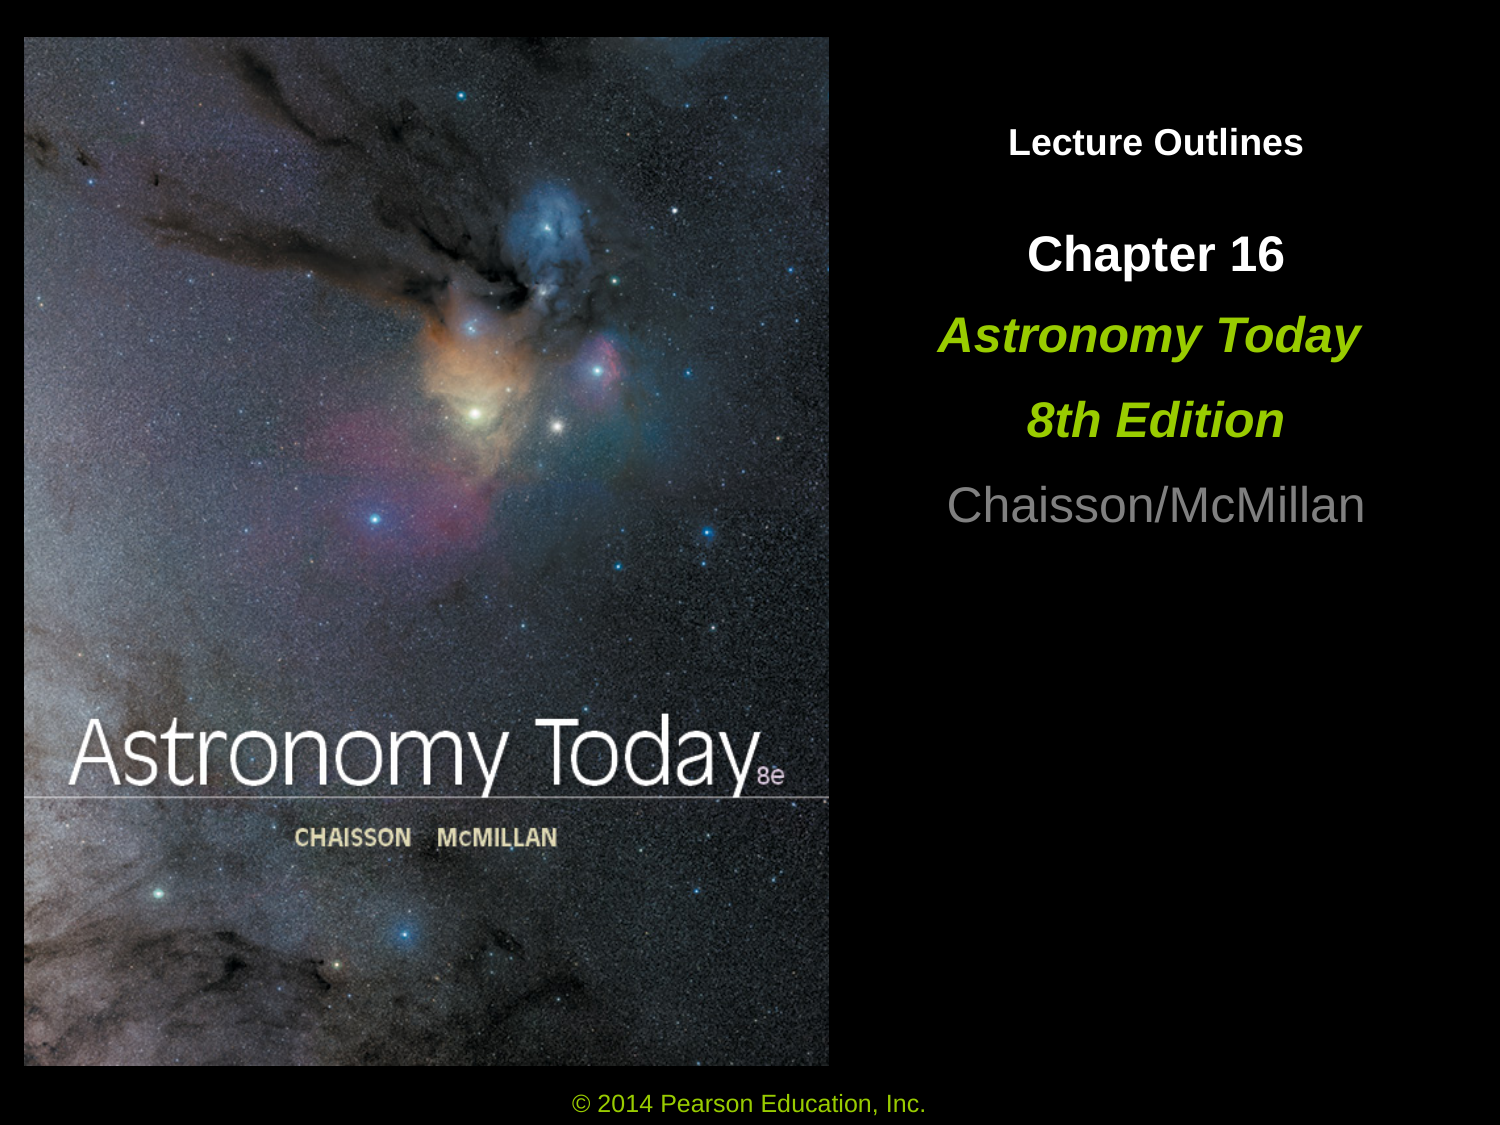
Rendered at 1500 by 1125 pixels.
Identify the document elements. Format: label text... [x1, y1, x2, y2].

picture [24, 37, 829, 1066]
text_box Chapter 16 [849, 184, 1463, 289]
